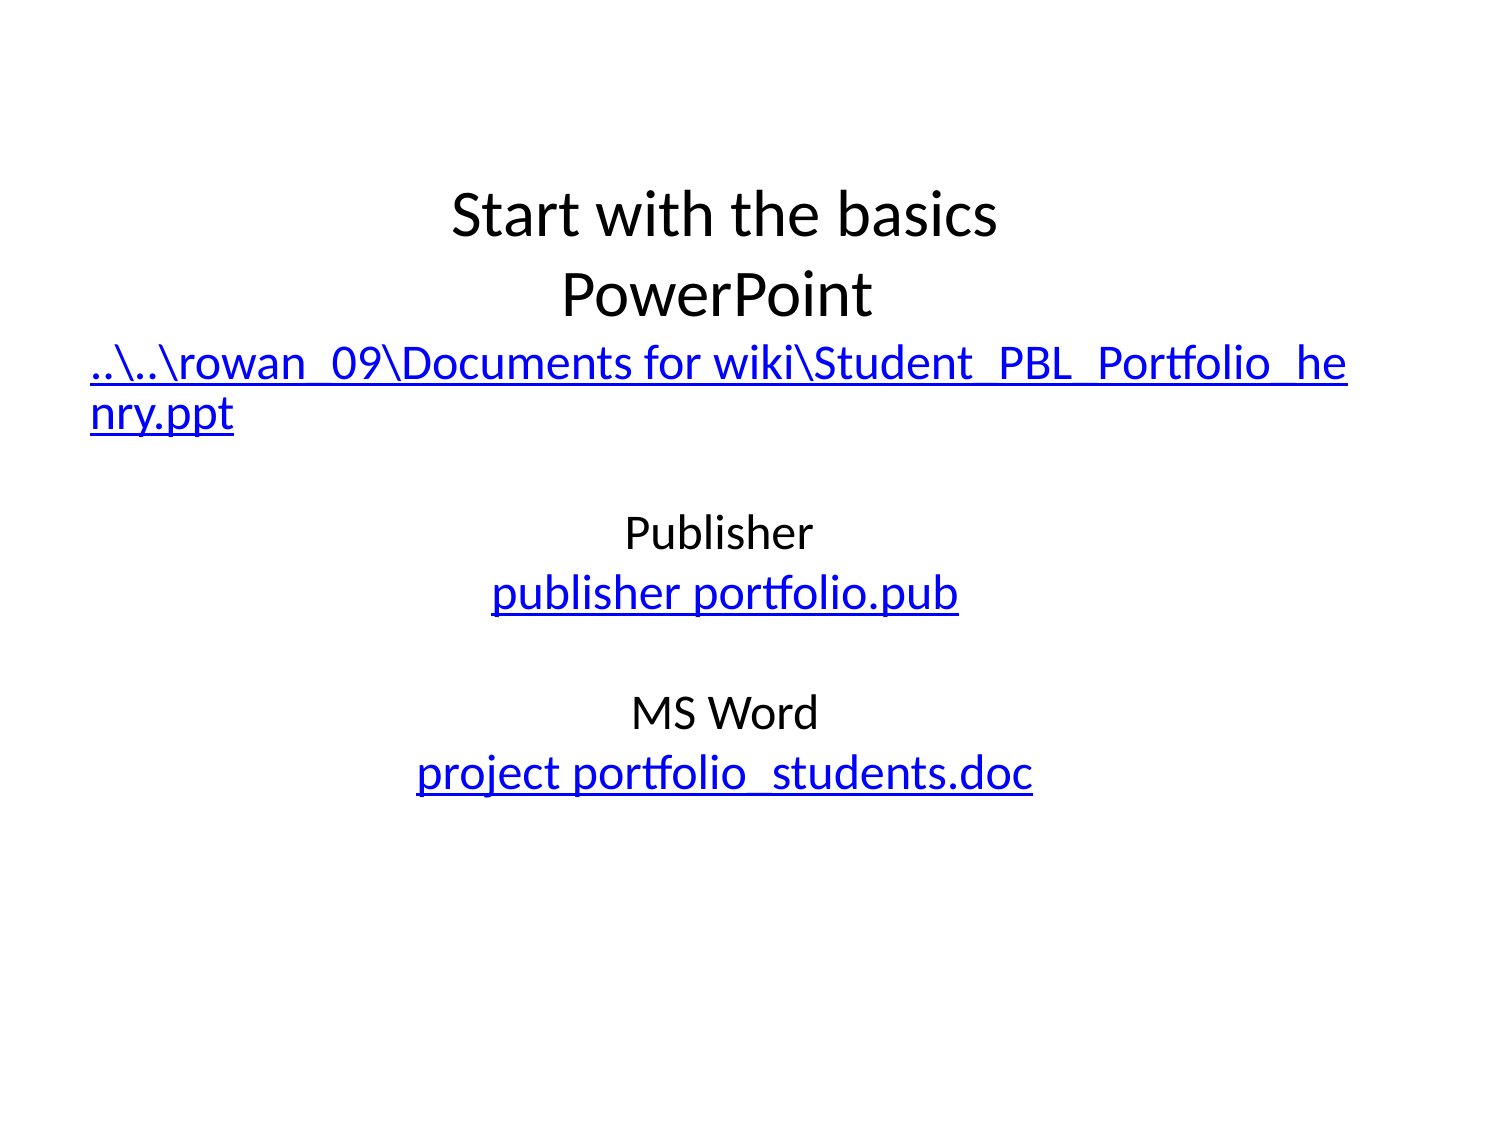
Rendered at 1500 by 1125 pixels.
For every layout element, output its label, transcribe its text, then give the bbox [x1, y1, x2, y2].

text_box Start with the basics PowerPoint ..\..\rowan_09\Documents for wiki\Student_PBL_Portfolio_henry.ppt Publisher publisher portfolio.pub MS Word project portfolio_students.doc [75, 162, 1375, 818]
